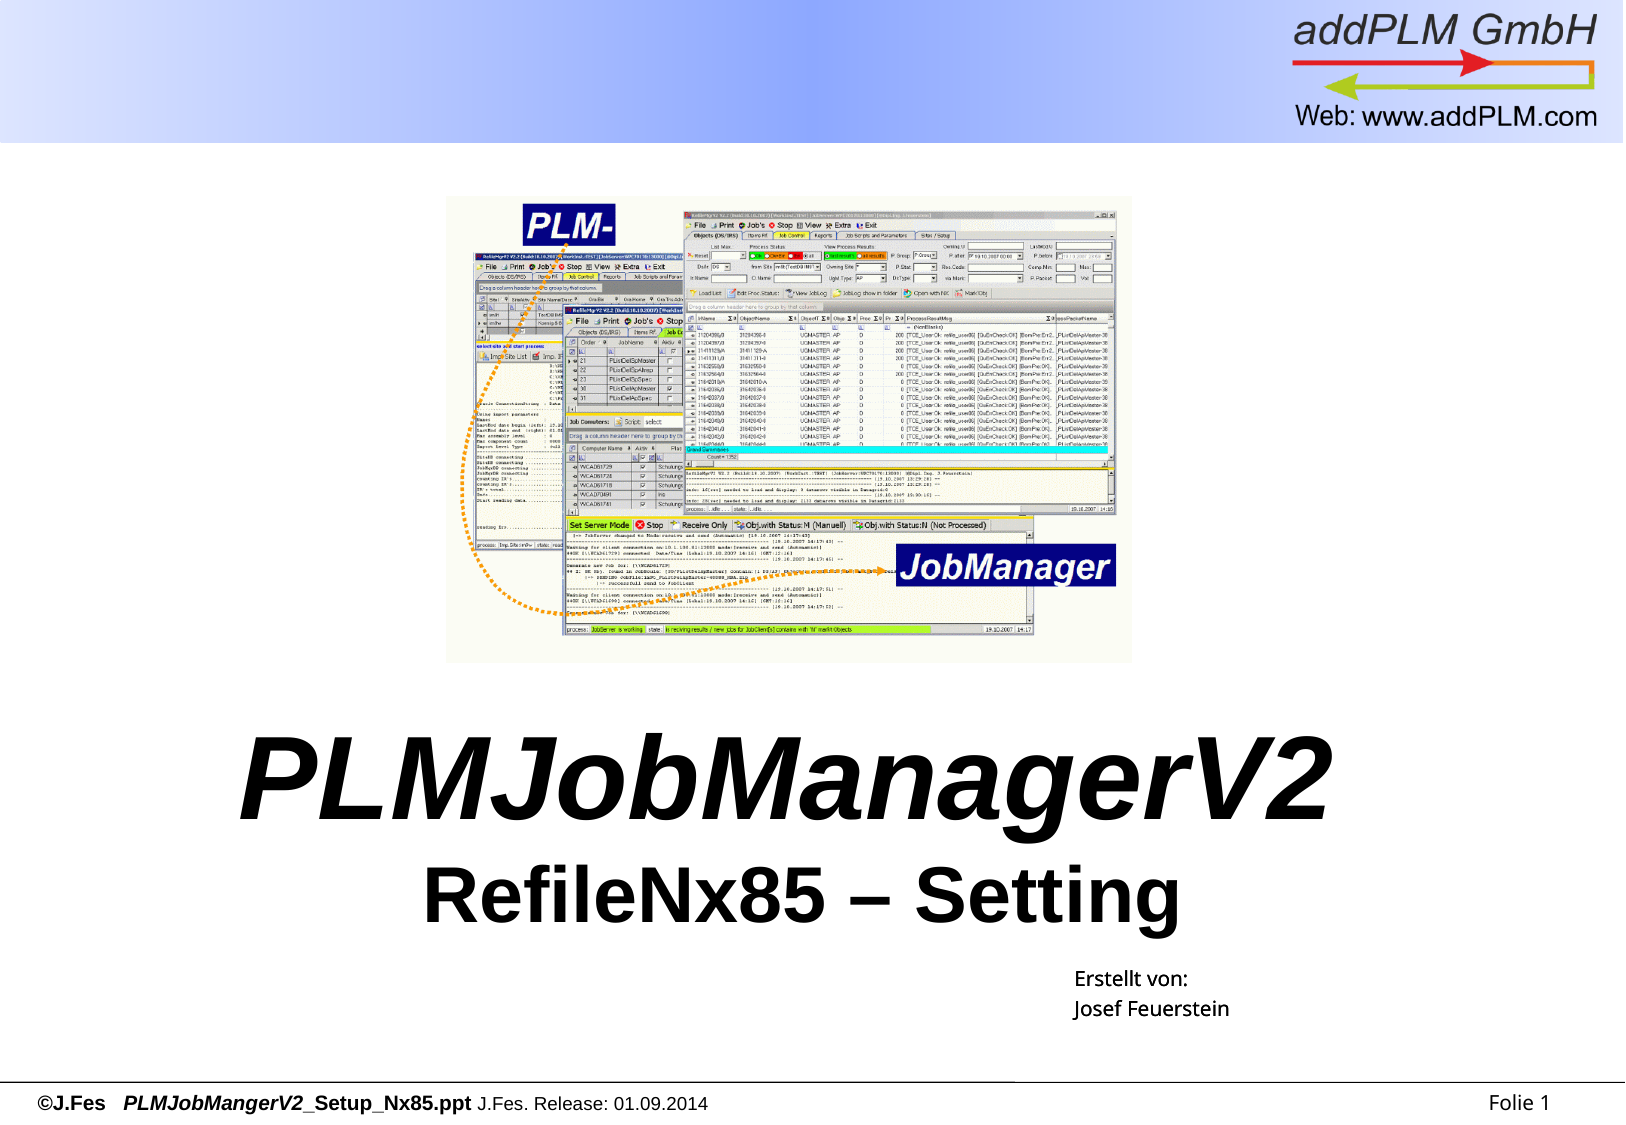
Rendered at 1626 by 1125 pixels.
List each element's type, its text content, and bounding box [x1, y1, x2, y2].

slide_number Folie 1 [1228, 1081, 1568, 1125]
picture [1292, 13, 1597, 126]
text_box Erstellt von: Josef Feuerstein [1058, 964, 1441, 1028]
picture [446, 196, 1132, 663]
title PLMJobManagerV2 RefileNx85 – Setting [174, 639, 1431, 1000]
